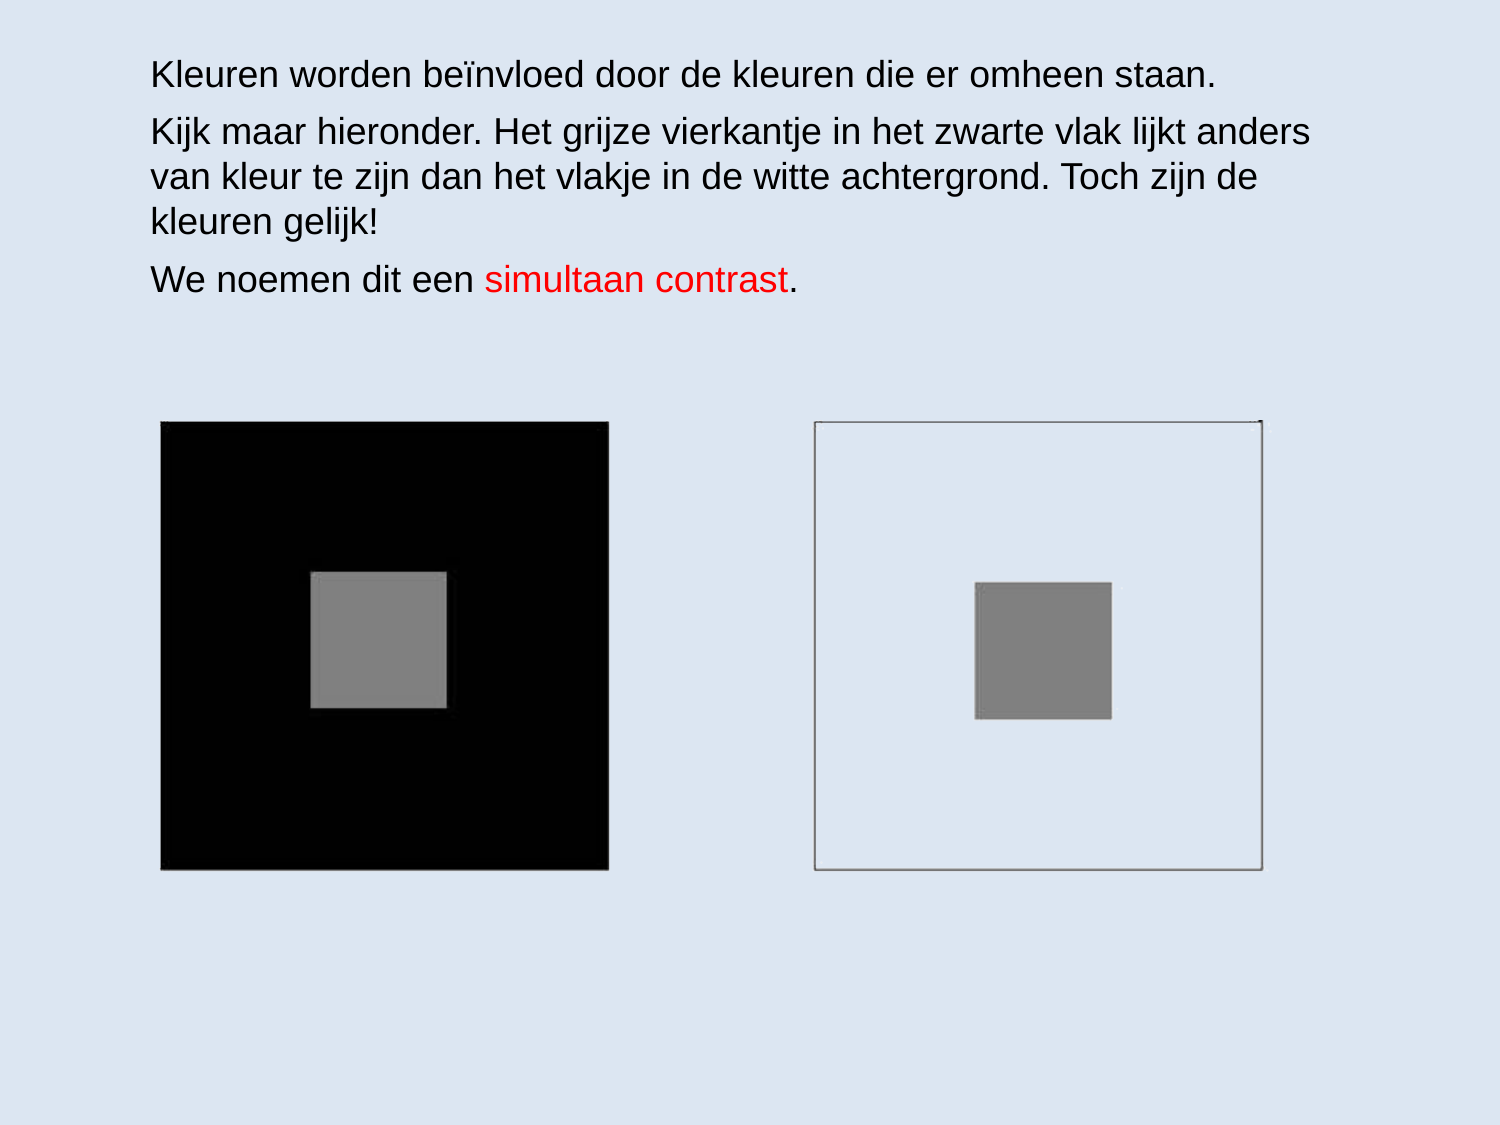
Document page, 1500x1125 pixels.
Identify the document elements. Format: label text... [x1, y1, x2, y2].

text_box Kleuren worden beïnvloed door de kleuren die er omheen staan. Kijk maar hieronder. Het grijze vierkantje in het zwarte vlak lijkt anders van kleur te zijn dan het vlakje in de witte achtergrond. Toch zijn de kleuren gelijk! We noemen dit een simultaan contrast. [135, 42, 1353, 308]
picture [159, 420, 1306, 895]
